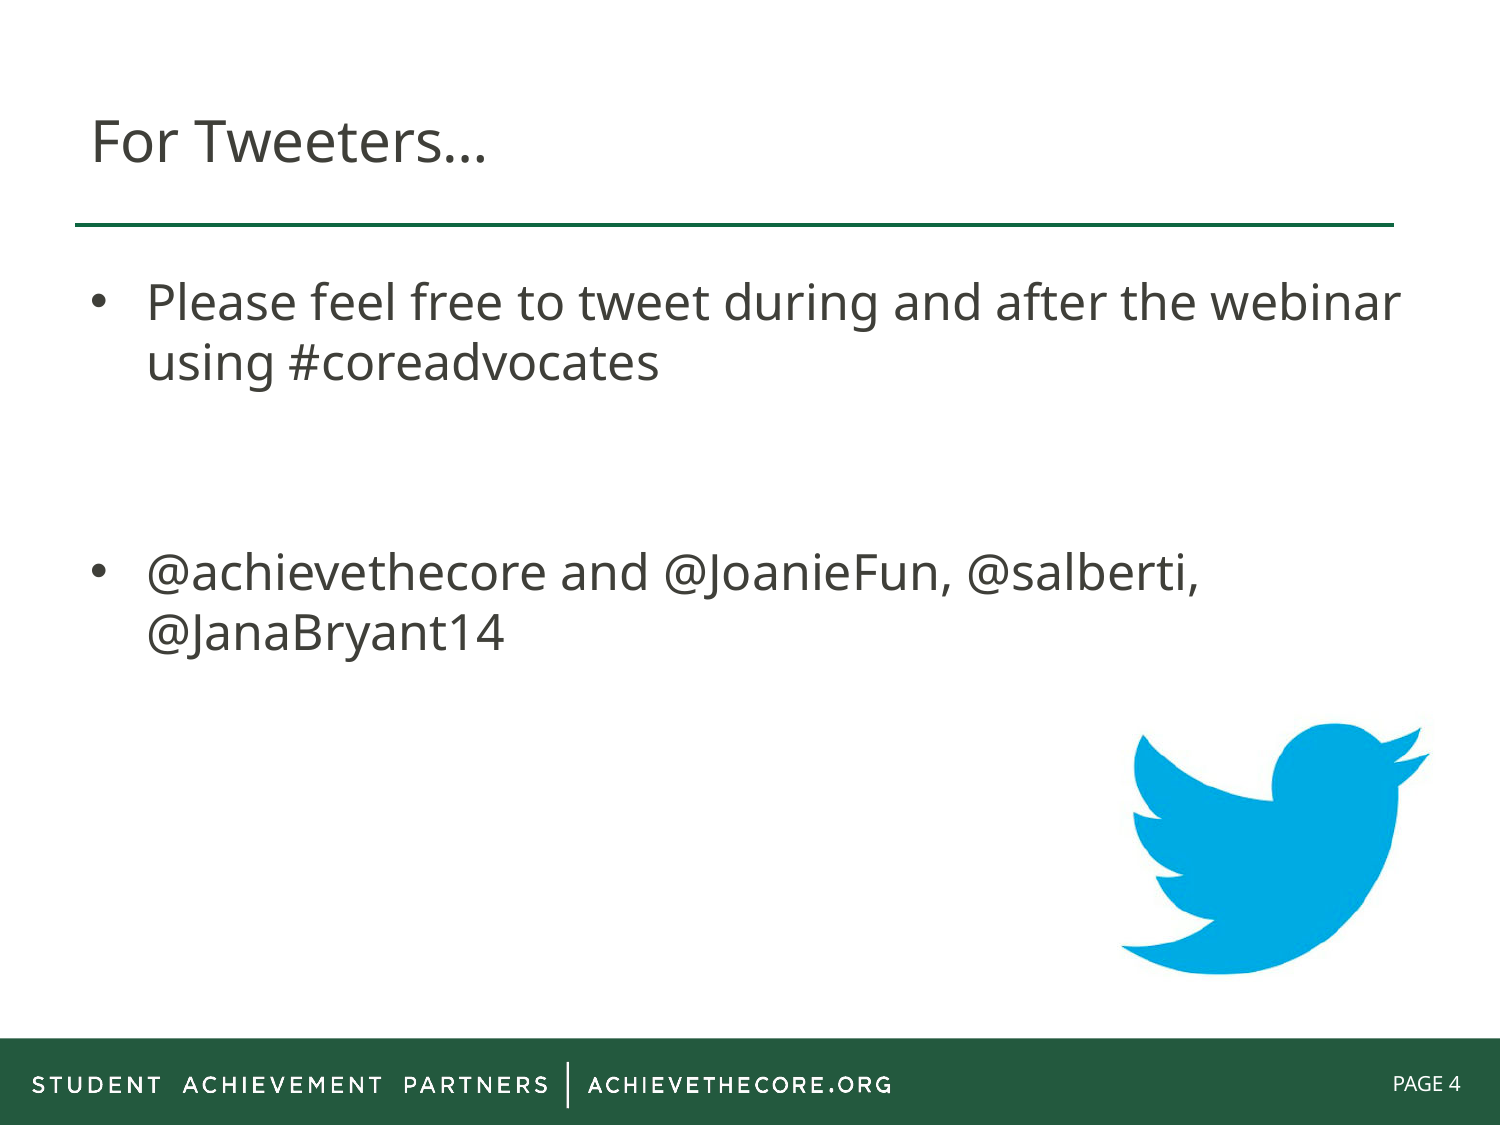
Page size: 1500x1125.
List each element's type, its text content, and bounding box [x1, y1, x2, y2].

picture [12, 1055, 911, 1112]
picture [1067, 693, 1500, 1005]
list Please feel free to tweet during and after the webinar using #coreadvocates @achievethecore and @JoanieFun, @salberti, @JanaBryant14 [75, 262, 1425, 1005]
title For Tweeters… [75, 45, 1425, 233]
